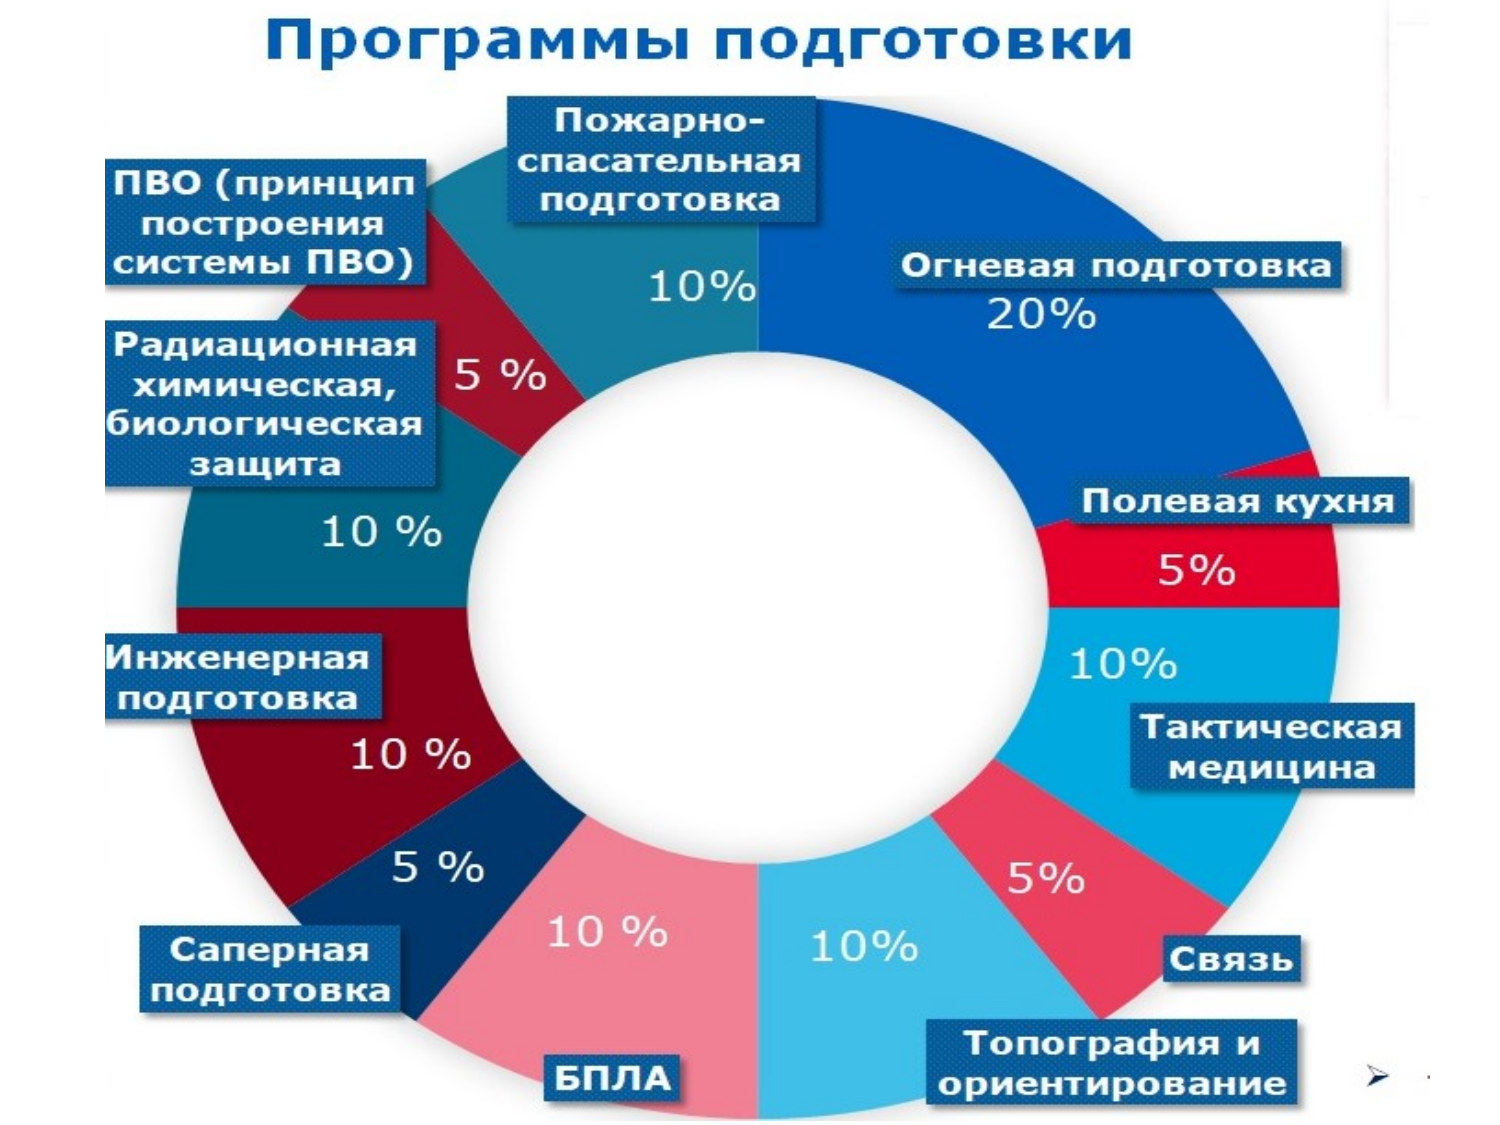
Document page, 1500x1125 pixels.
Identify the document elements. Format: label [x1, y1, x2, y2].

picture [105, 0, 1430, 1121]
